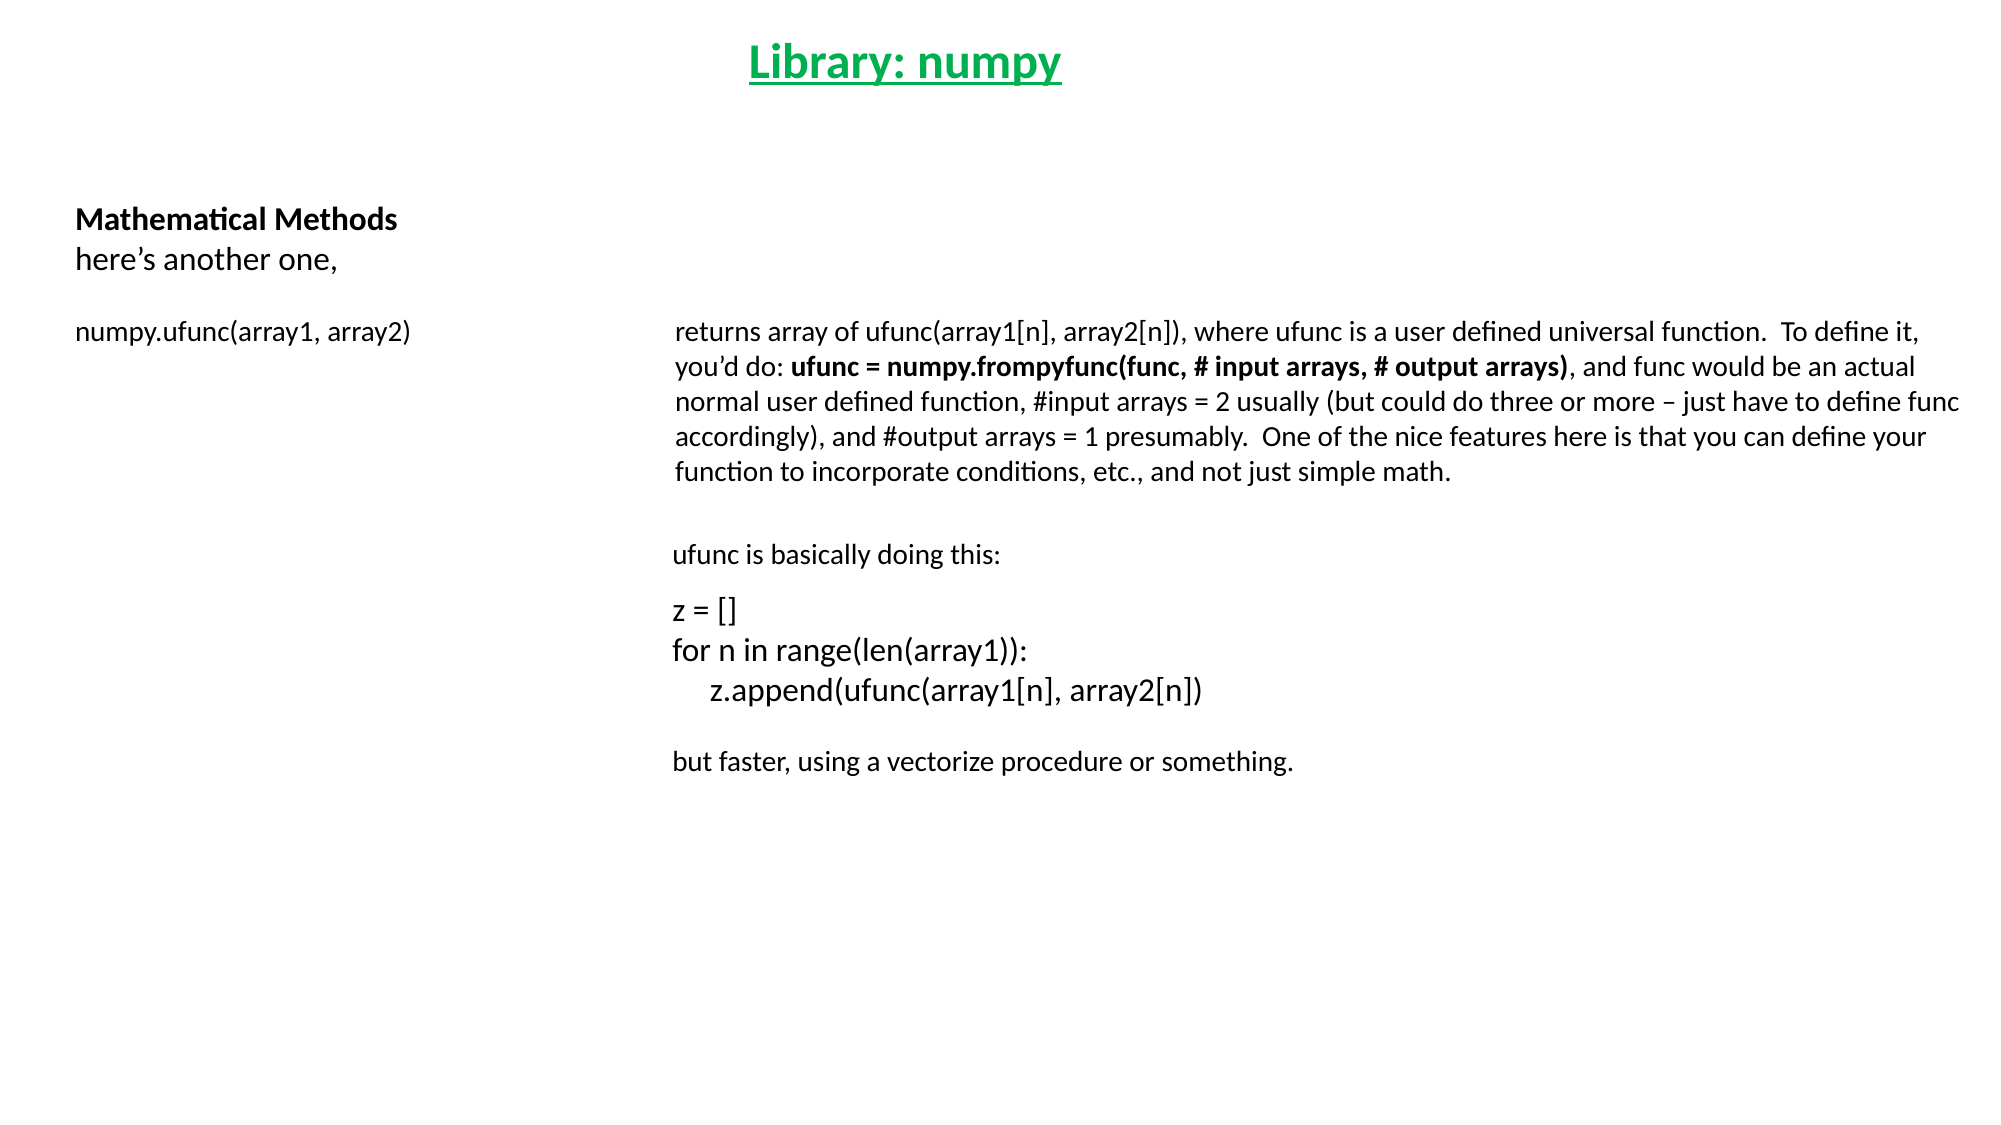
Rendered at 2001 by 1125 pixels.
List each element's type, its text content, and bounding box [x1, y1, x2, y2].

text_box Library: numpy [734, 21, 1077, 97]
text_box ufunc is basically doing this: [657, 528, 1092, 579]
text_box Mathematical Methods here’s another one, numpy.ufunc(array1, array2) returns array of ufunc(array1[n], array2[n]), where ufunc is a user defined universal function. To define it, you’d do: ufunc = numpy.frompyfunc(func, # input arrays, # output arrays), and func would be an actual normal user defined function, #input arrays = 2 usually (but could do three or more – just have to define func accordingly), and #output arrays = 1 presumably. One of the nice features here is that you can define your function to incorporate conditions, etc., and not just simple math. [60, 189, 1986, 495]
text_box z = [] for n in range(len(array1)): z.append(ufunc(array1[n], array2[n]) [657, 581, 1271, 716]
text_box but faster, using a vectorize procedure or something. [657, 734, 1353, 785]
